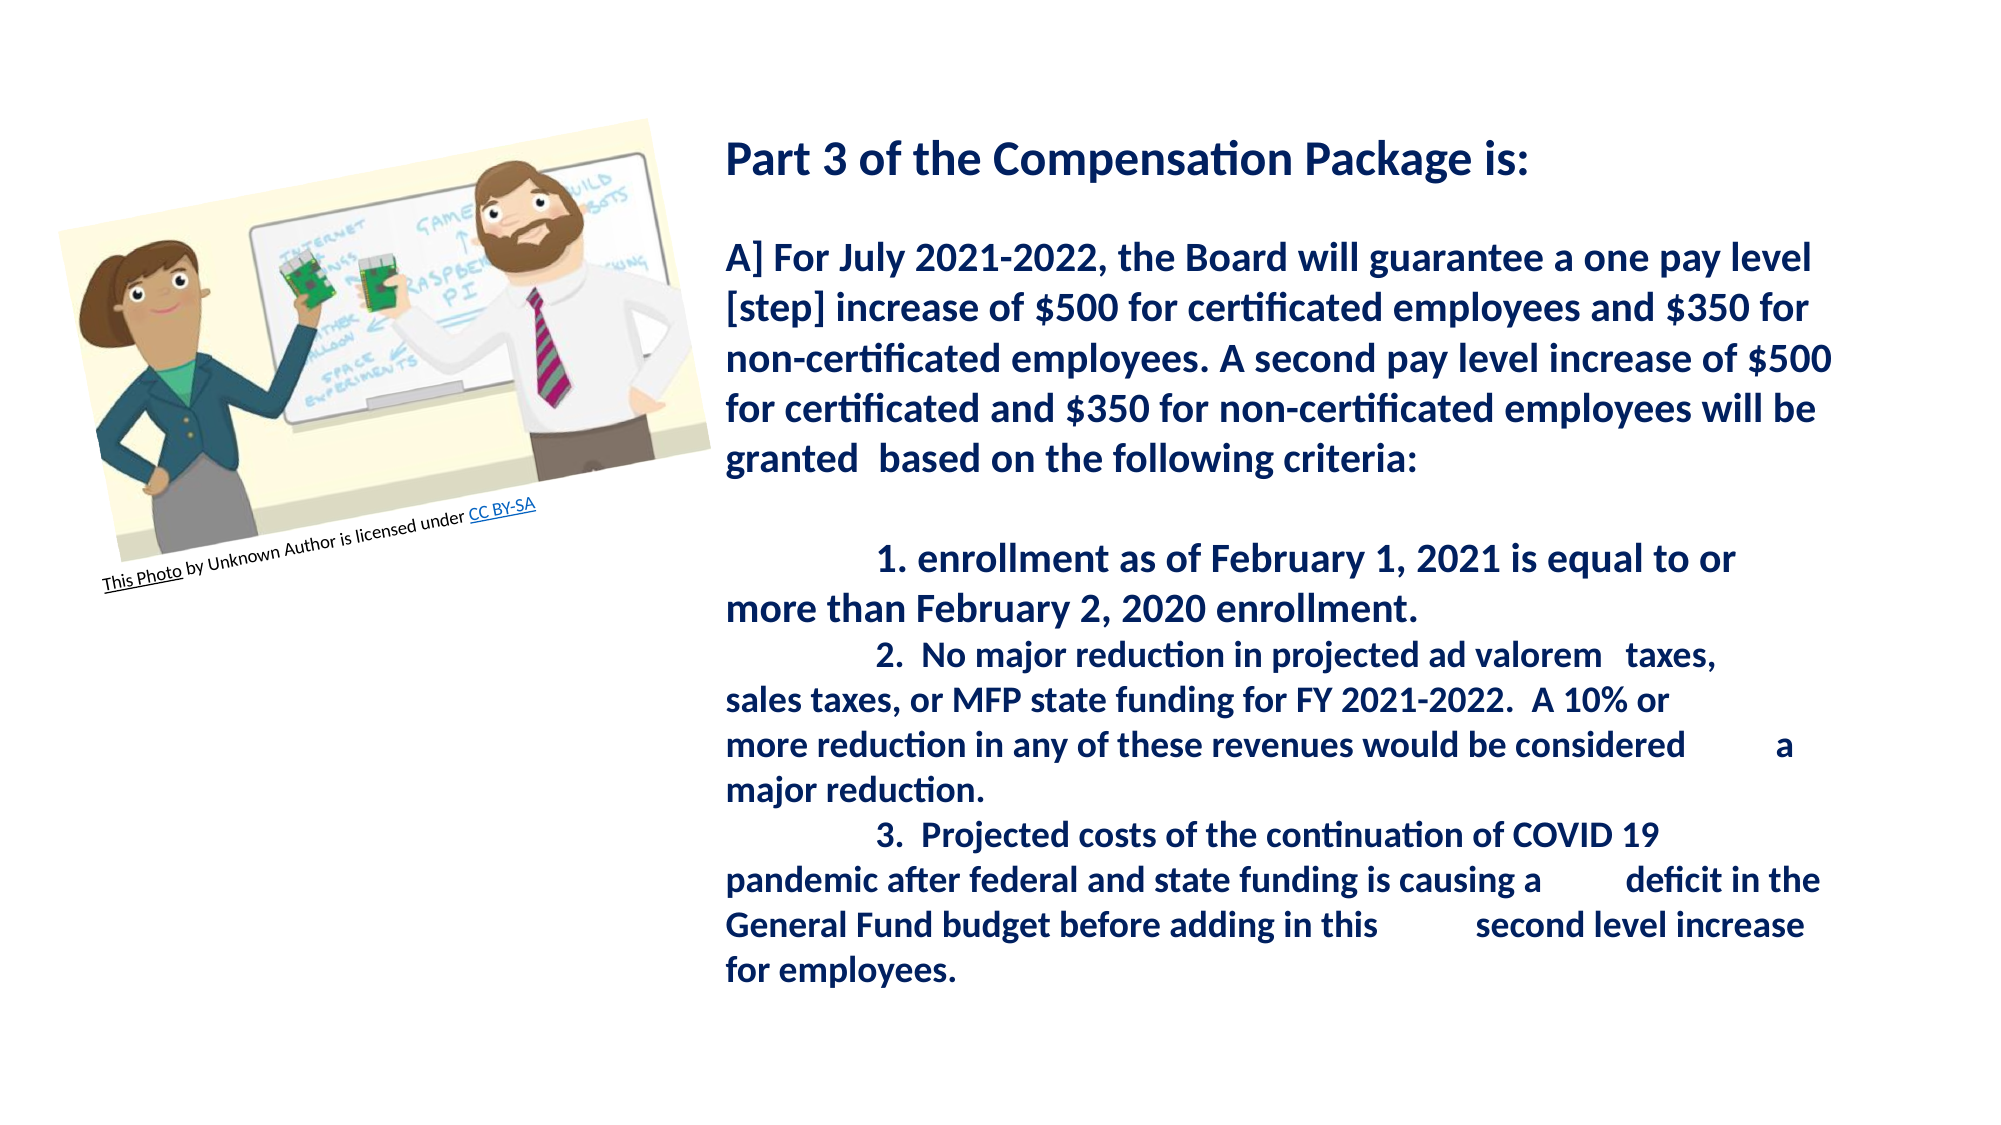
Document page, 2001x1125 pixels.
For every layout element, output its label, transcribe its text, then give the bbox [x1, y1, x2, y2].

picture [59, 119, 711, 561]
text_box This Photo by Unknown Author is licensed under CC BY-SA [84, 509, 592, 606]
text_box Part 3 of the Compensation Package is: A] For July 2021-2022, the Board will guarantee a one pay level [step] increase of $500 for certificated employees and $350 for non-certificated employees. A second pay level increase of $500 for certificated and $350 for non-certificated employees will be granted based on the following criteria: 1. enrollment as of February 1, 2021 is equal to or more than February 2, 2020 enrollment. 2. No major reduction in projected ad valorem taxes, sales taxes, or MFP state funding for FY 2021-2022. A 10% or more reduction in any of these revenues would be considered a major reduction. 3. Projected costs of the continuation of COVID 19 pandemic after federal and state funding is causing a deficit in the General Fund budget before adding in this second level increase for employees. [710, 117, 1859, 1043]
